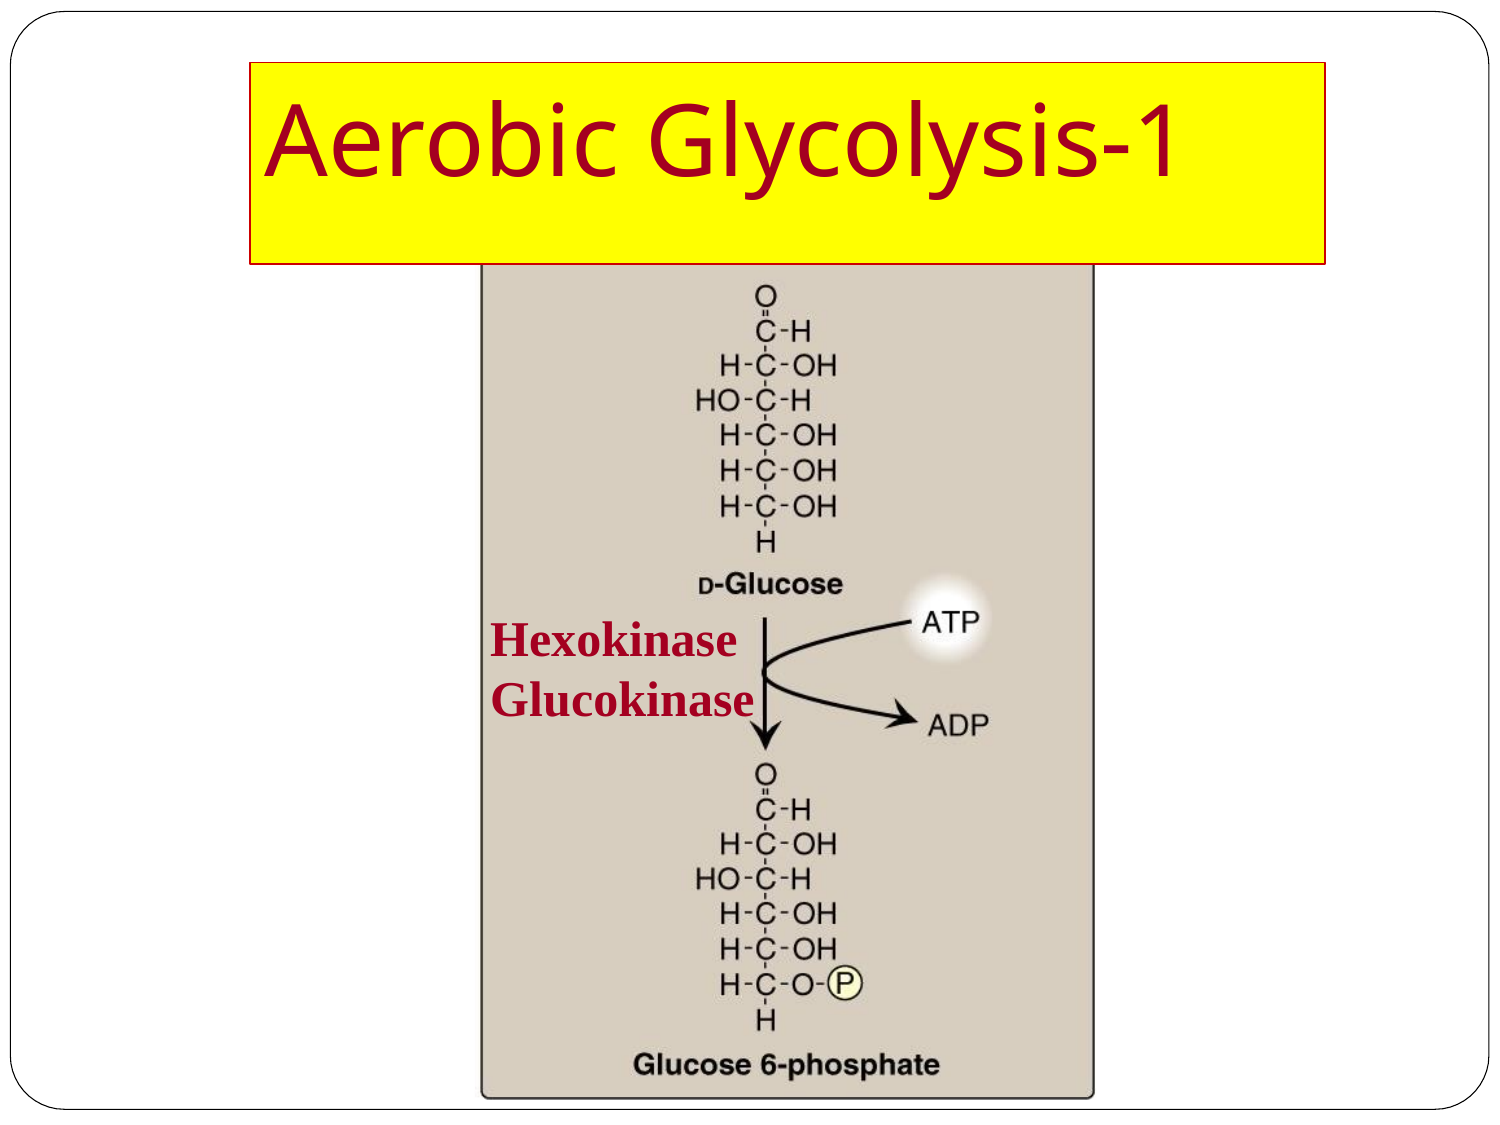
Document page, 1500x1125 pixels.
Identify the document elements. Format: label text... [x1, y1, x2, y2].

title Aerobic Glycolysis-1 [249, 62, 1325, 265]
text_box [474, 265, 1100, 1100]
text_box Hexokinase Glucokinase [488, 606, 757, 727]
